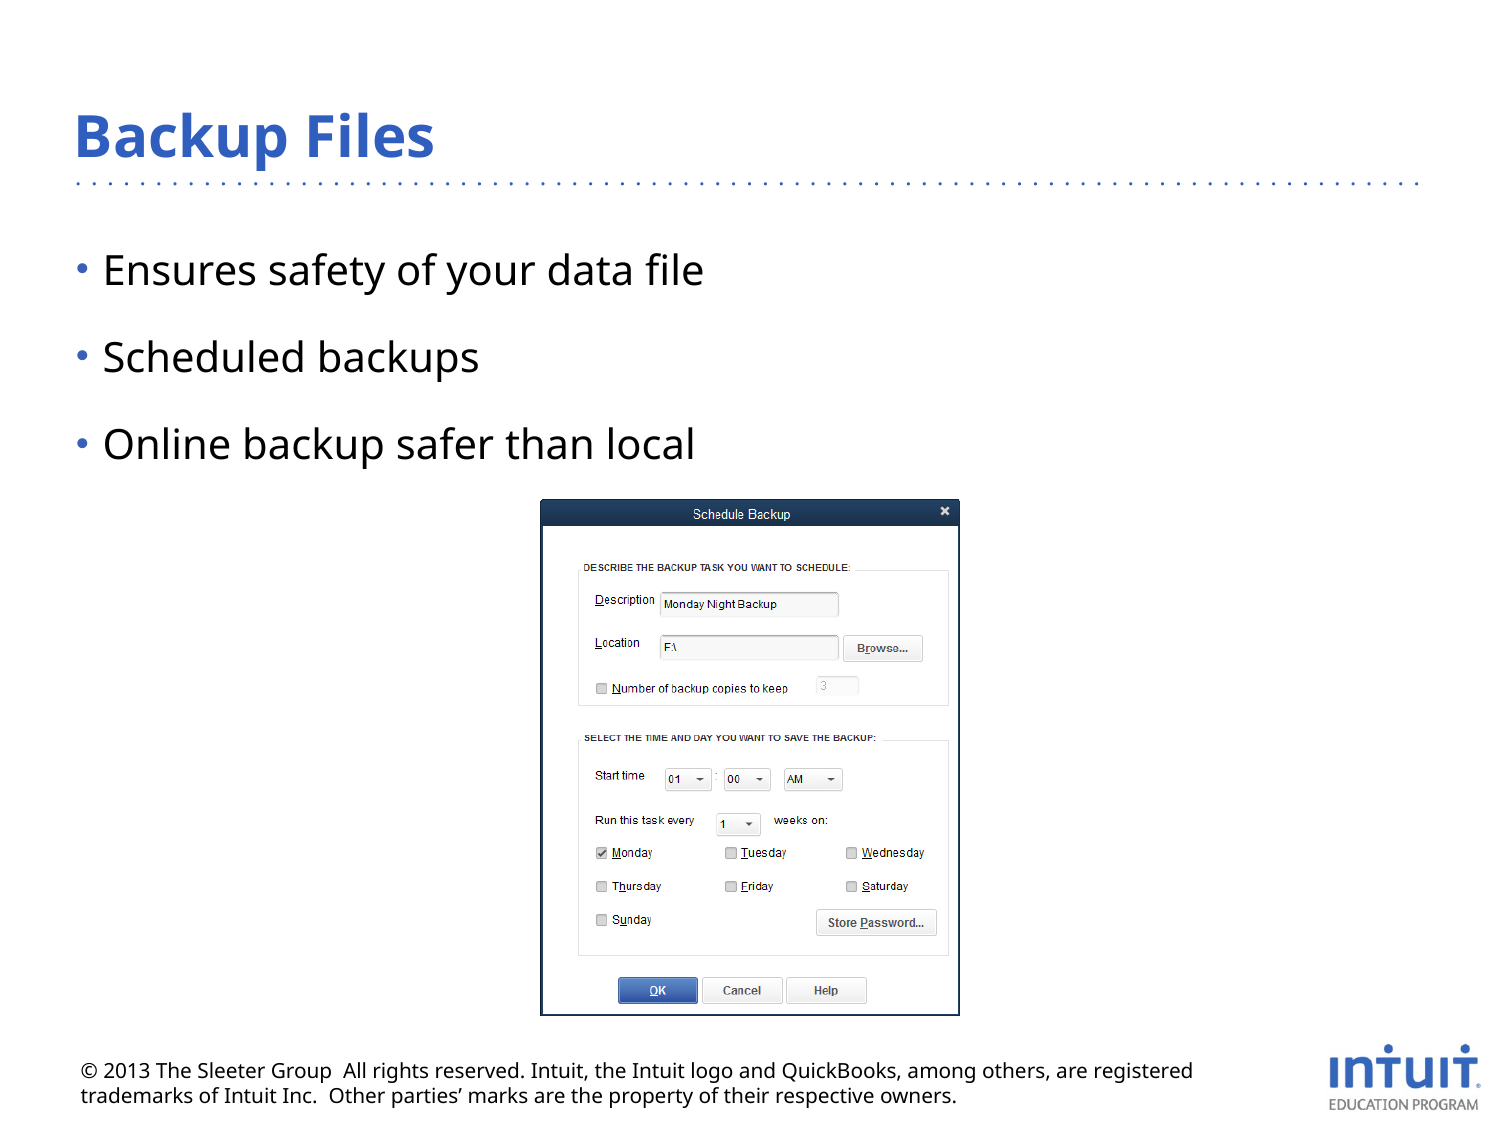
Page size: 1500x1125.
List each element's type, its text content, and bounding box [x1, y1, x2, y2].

picture [1325, 1039, 1485, 1116]
title Backup Files [73, 62, 1424, 169]
picture [540, 499, 960, 1017]
list Ensures safety of your data file Scheduled backups Online backup safer than local [75, 235, 1424, 1012]
